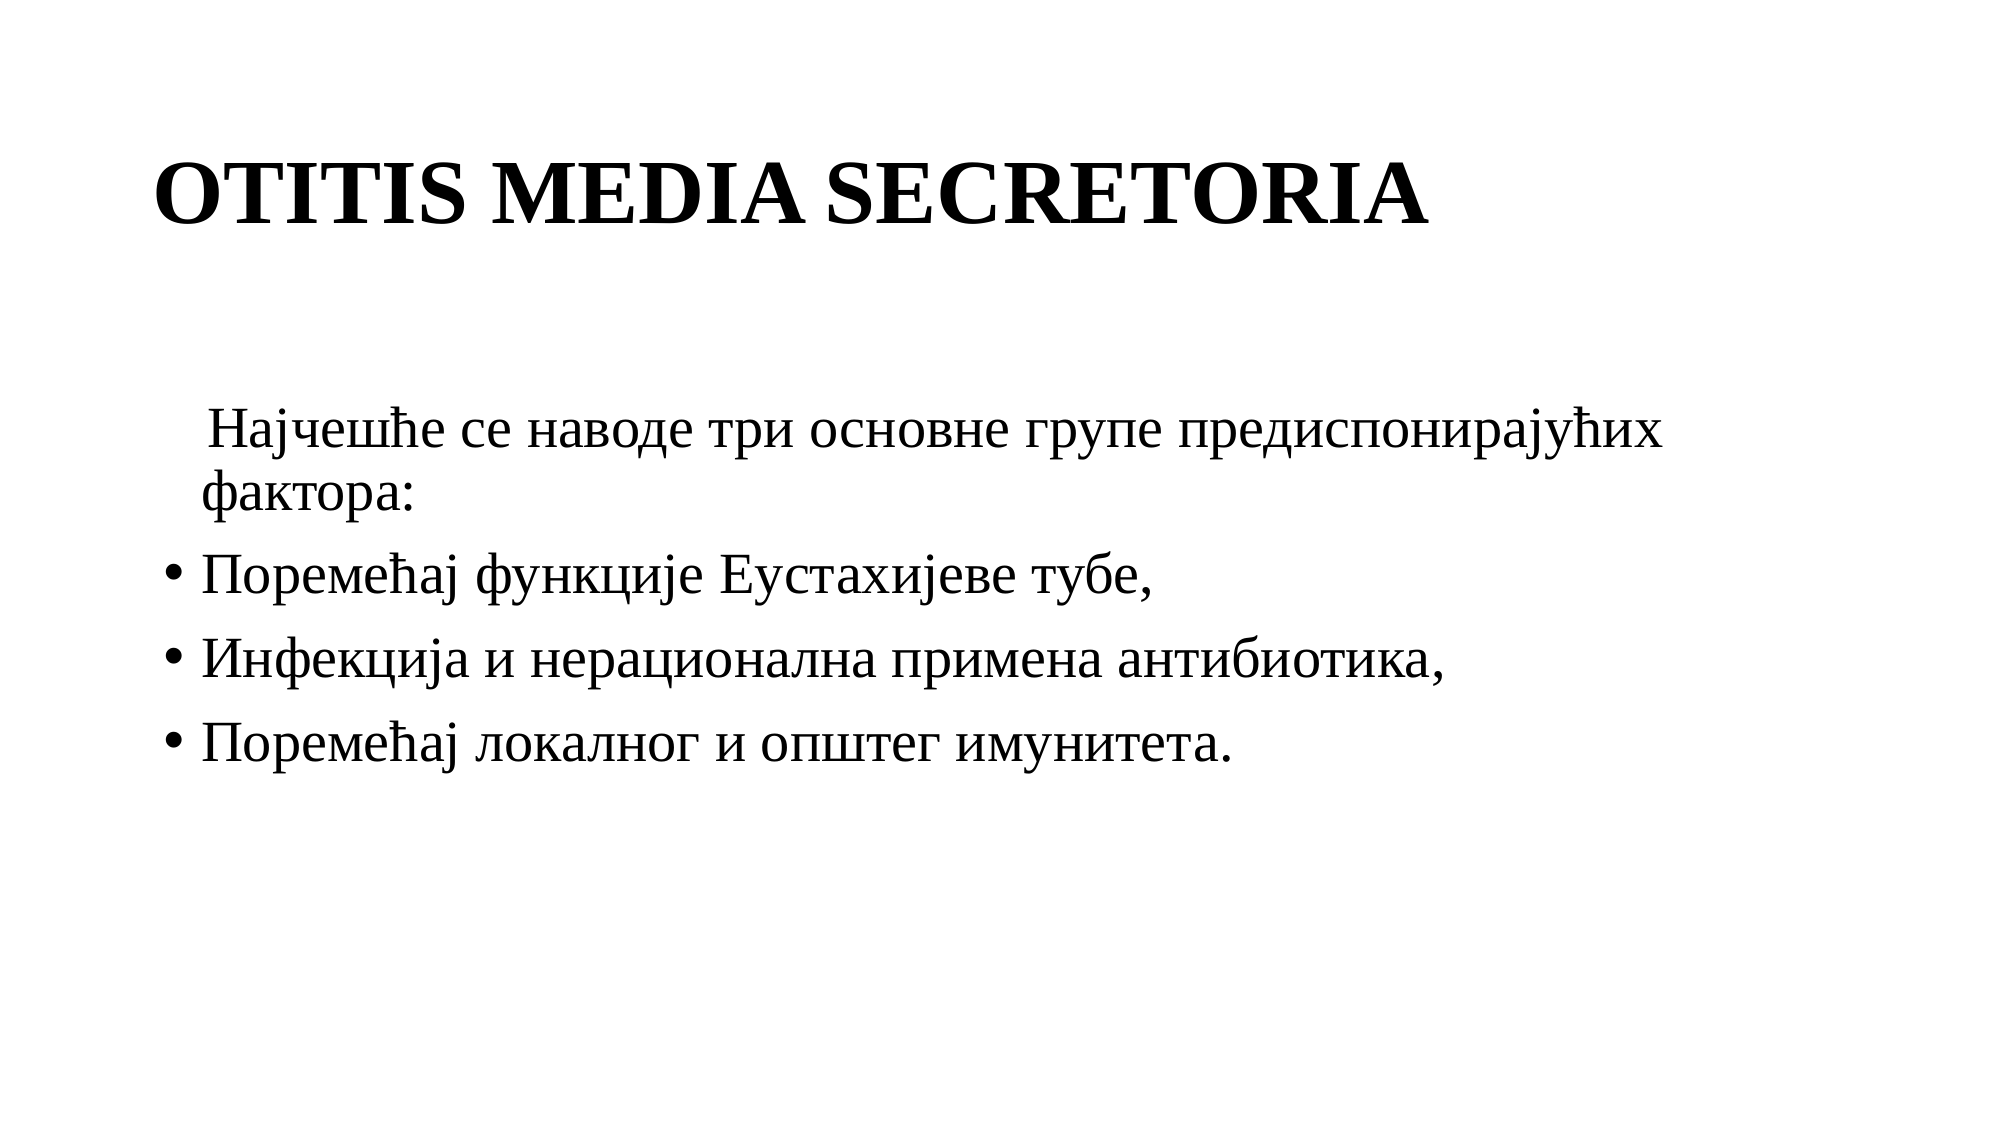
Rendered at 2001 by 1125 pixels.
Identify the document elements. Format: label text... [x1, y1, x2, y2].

title OTITIS MEDIA SECRETORIA [137, 90, 1863, 308]
list Најчешће се наводе три основне групе предиспонирајућих фактора: Поремећај функције Еустахијеве тубе, Инфекција и нерационална примена антибиотика, Поремећај локалног и општег имунитета. [148, 389, 1715, 827]
